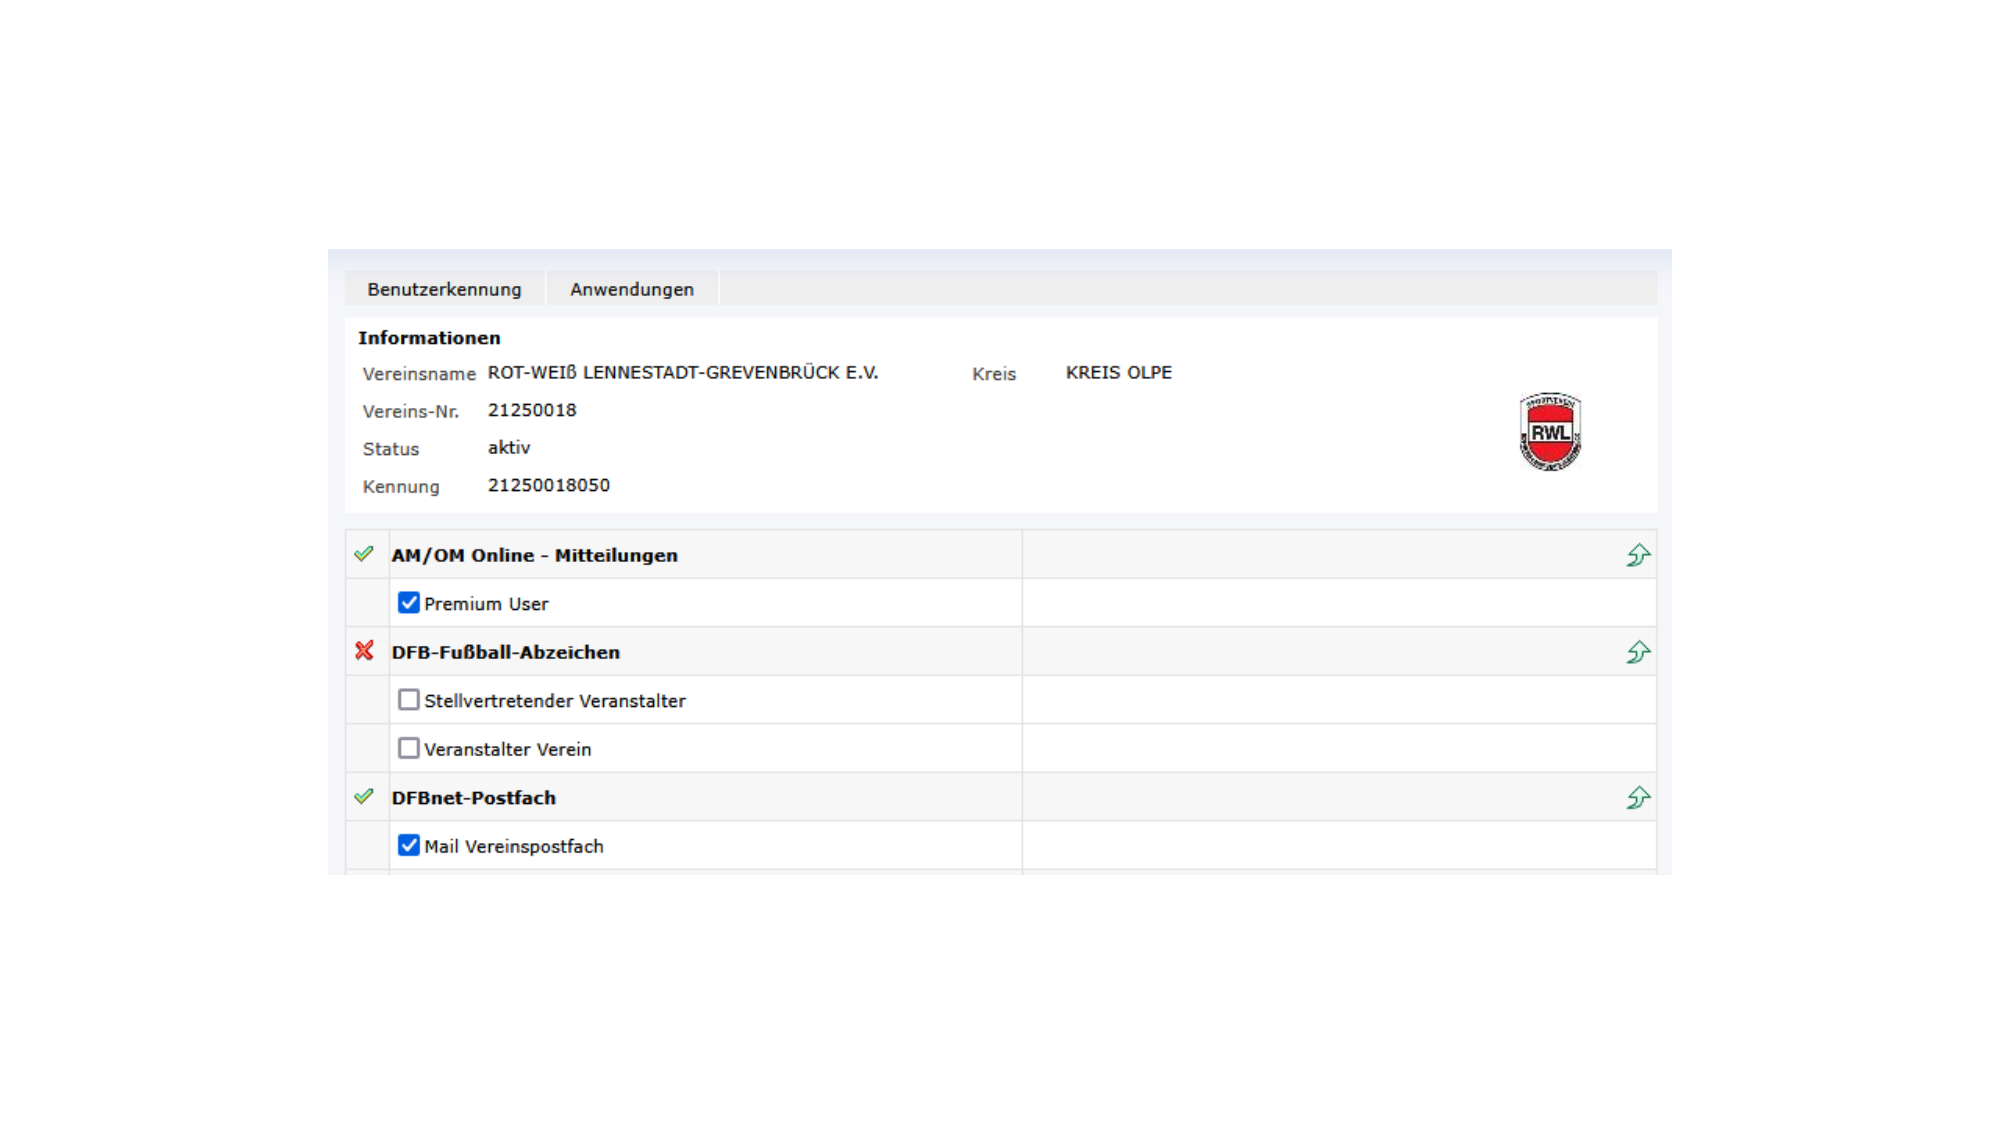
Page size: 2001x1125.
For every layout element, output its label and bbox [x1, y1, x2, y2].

picture [328, 249, 1672, 876]
